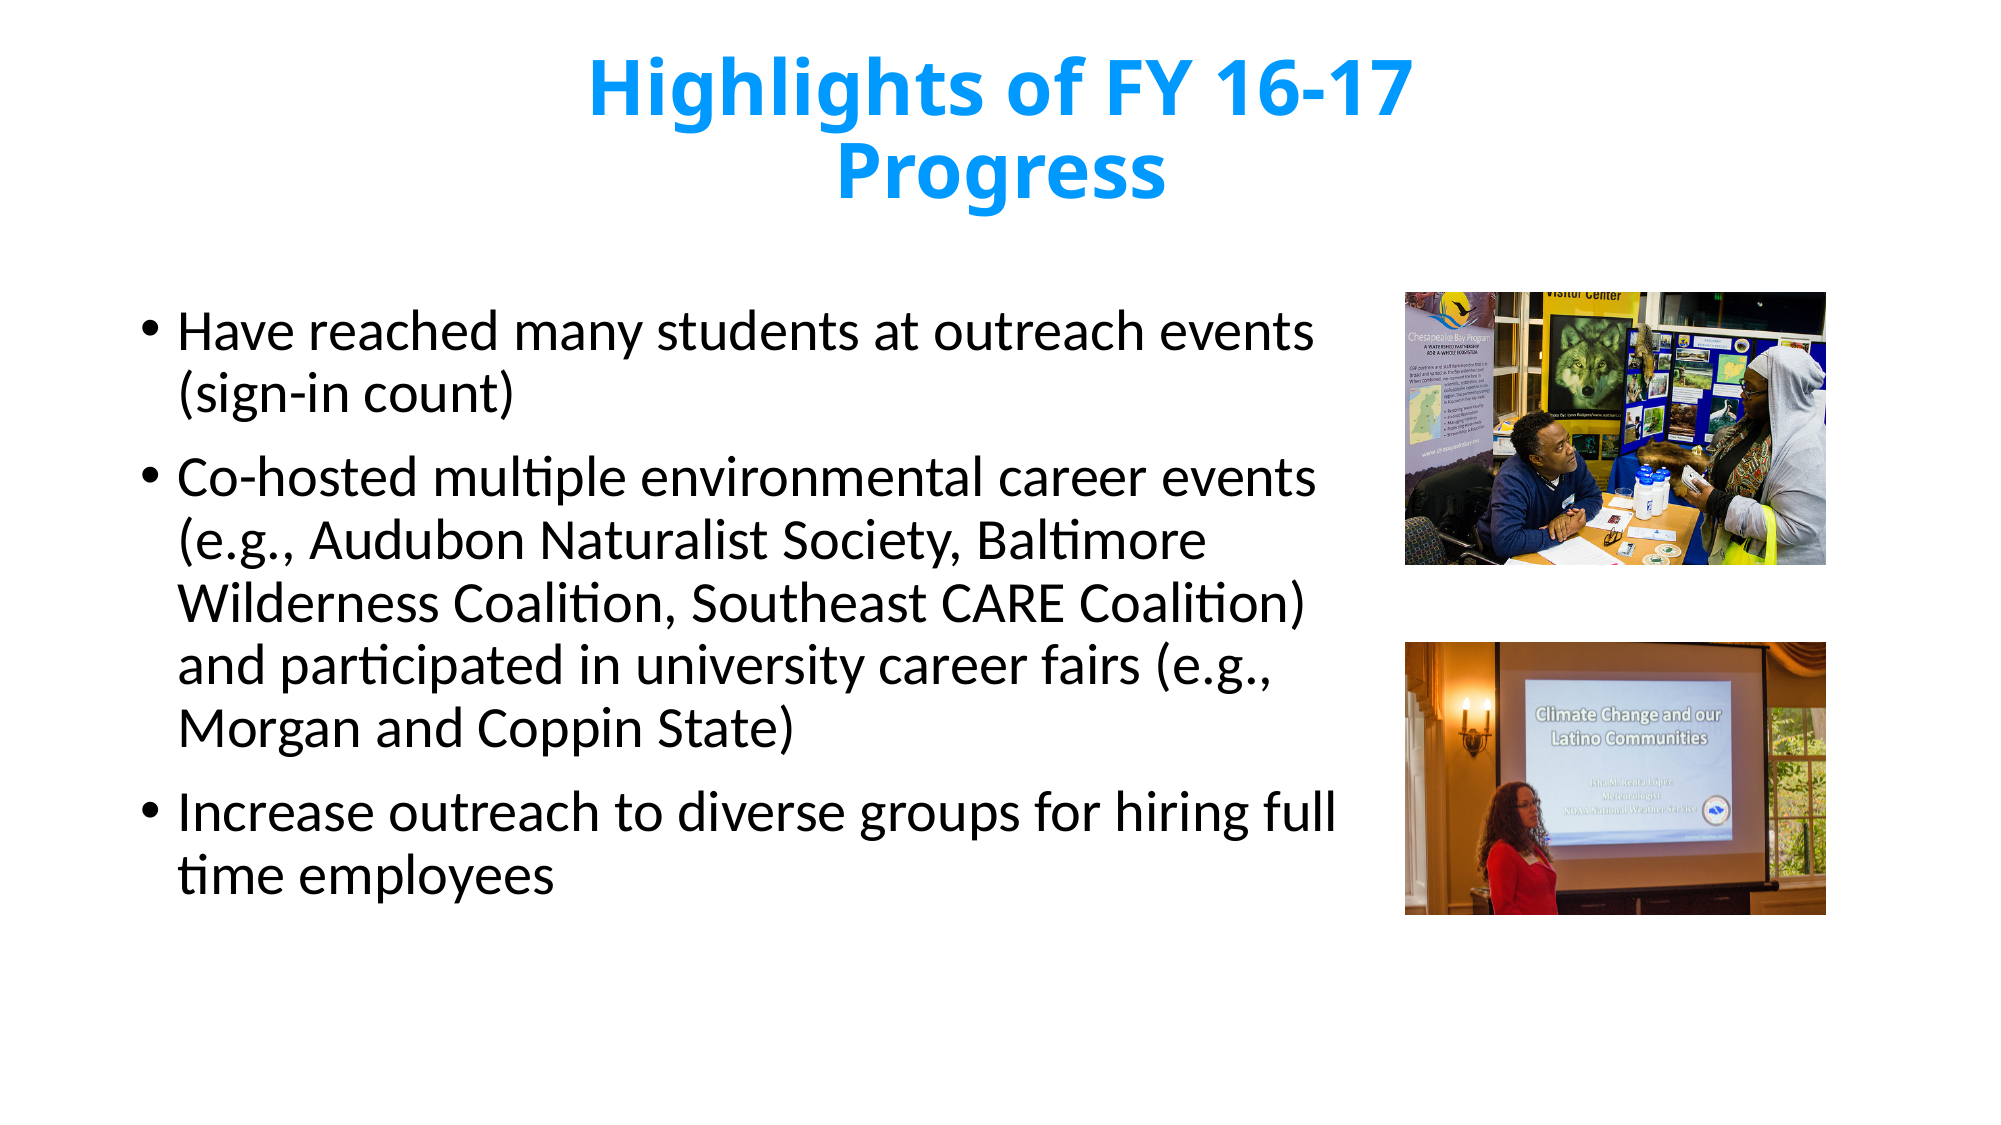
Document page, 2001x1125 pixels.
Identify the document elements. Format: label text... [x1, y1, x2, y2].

list Have reached many students at outreach events (sign-in count) Co-hosted multiple environmental career events (e.g., Audubon Naturalist Society, Baltimore Wilderness Coalition, Southeast CARE Coalition) and participated in university career fairs (e.g., Morgan and Coppin State) Increase outreach to diverse groups for hiring full time employees [125, 292, 1407, 957]
picture [1405, 642, 1826, 915]
title Highlights of FY 16-17 Progress [473, 40, 1530, 224]
picture [1405, 292, 1826, 565]
